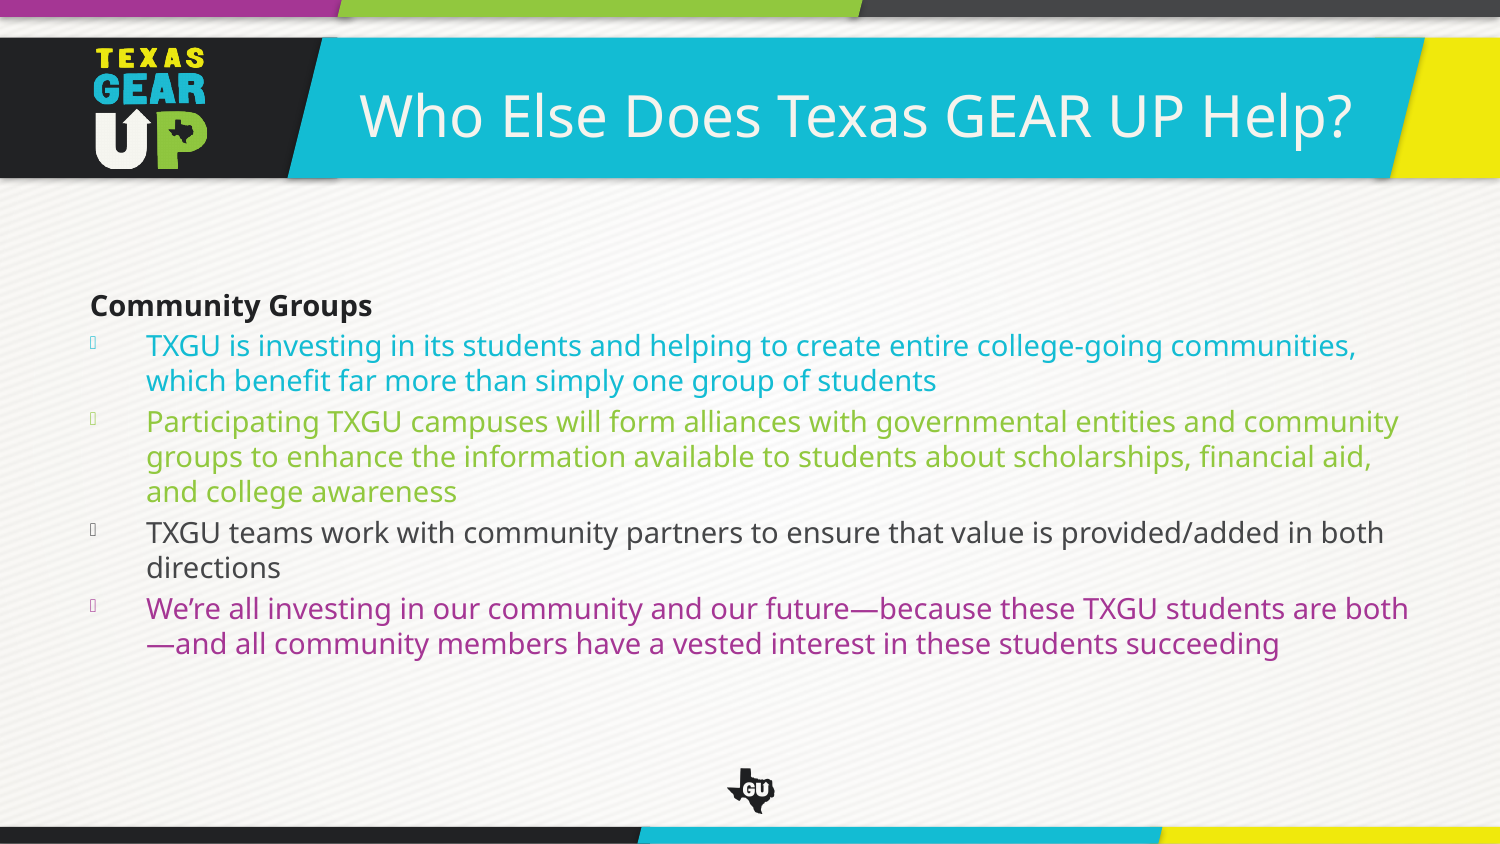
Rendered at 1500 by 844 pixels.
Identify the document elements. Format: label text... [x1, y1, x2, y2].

text_box Who Else Does Texas GEAR UP Help? [312, 43, 1400, 185]
list Community Groups TXGU is investing in its students and helping to create entire college-going communities, which benefit far more than simply one group of students Participating TXGU campuses will form alliances with governmental entities and community groups to enhance the information available to students about scholarships, financial aid, and college awareness TXGU teams work with community partners to ensure that value is provided/added in both directions We’re all investing in our community and our future—because these TXGU students are both—and all community members have a vested interest in these students succeeding [75, 196, 1425, 750]
